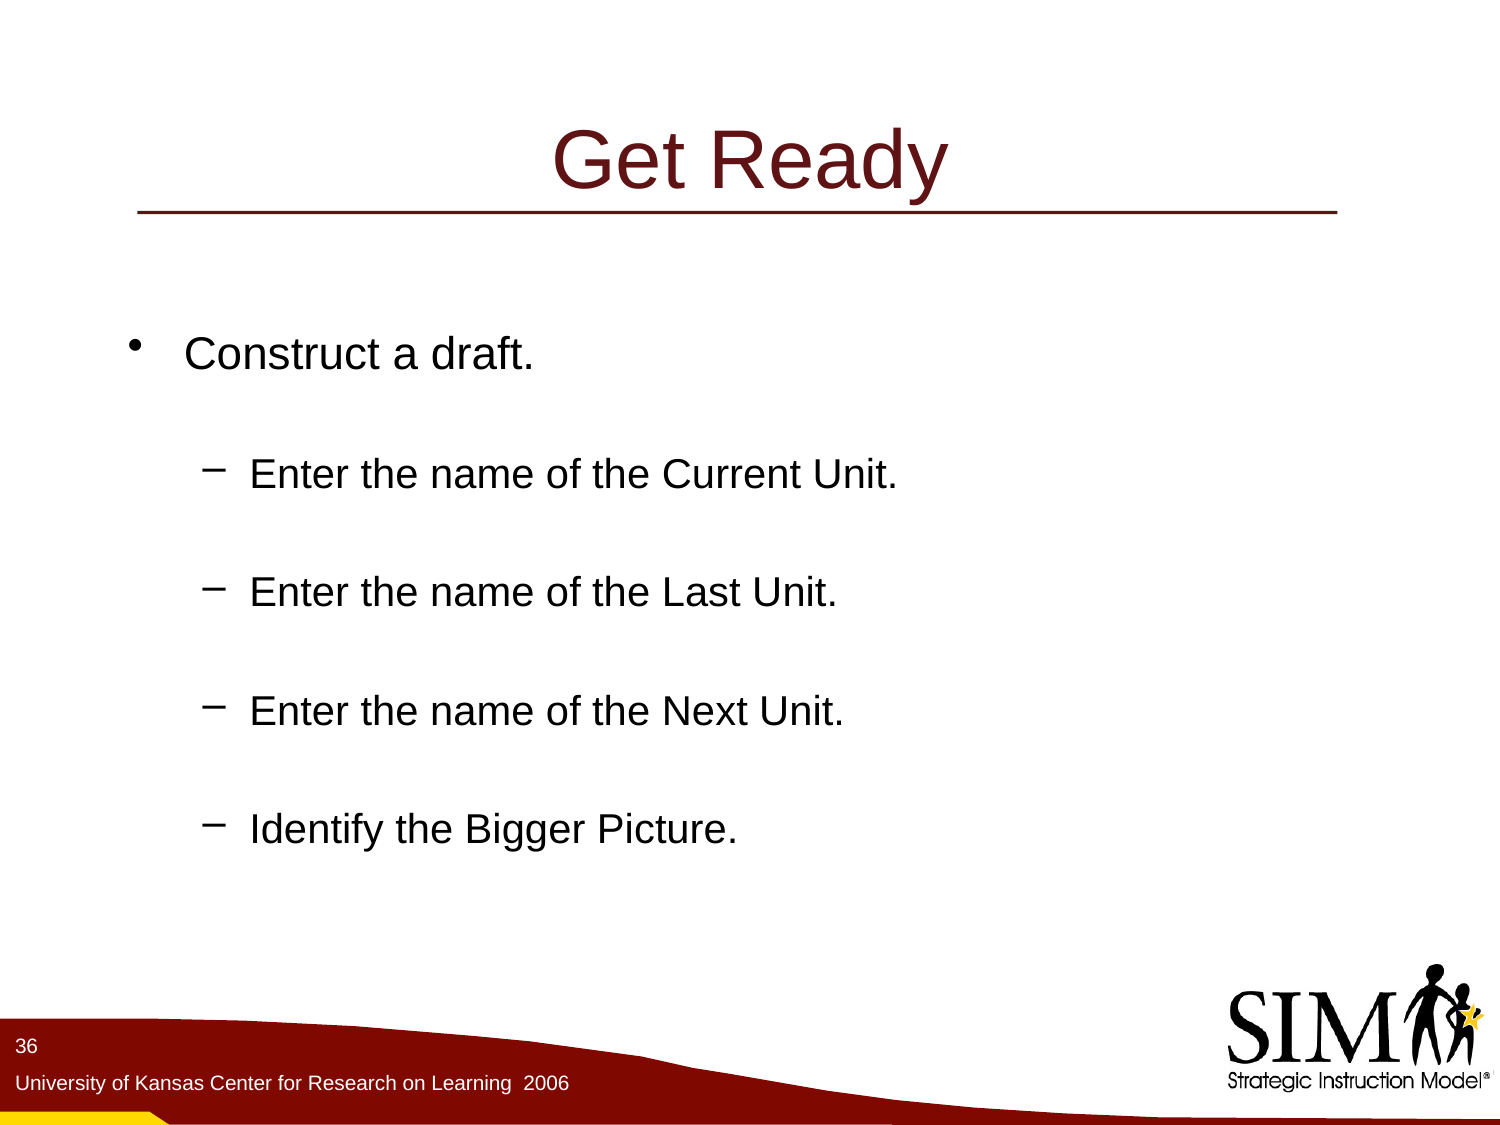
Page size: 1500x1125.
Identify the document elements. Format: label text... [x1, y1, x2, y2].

slide_number 36 [0, 1024, 313, 1062]
title Get Ready [112, 74, 1388, 213]
footer University of Kansas Center for Research on Learning 2006 [0, 1062, 626, 1101]
list Construct a draft. Enter the name of the Current Unit. Enter the name of the Last Unit. Enter the name of the Next Unit. Identify the Bigger Picture. [112, 249, 1388, 901]
picture [1222, 949, 1500, 1108]
